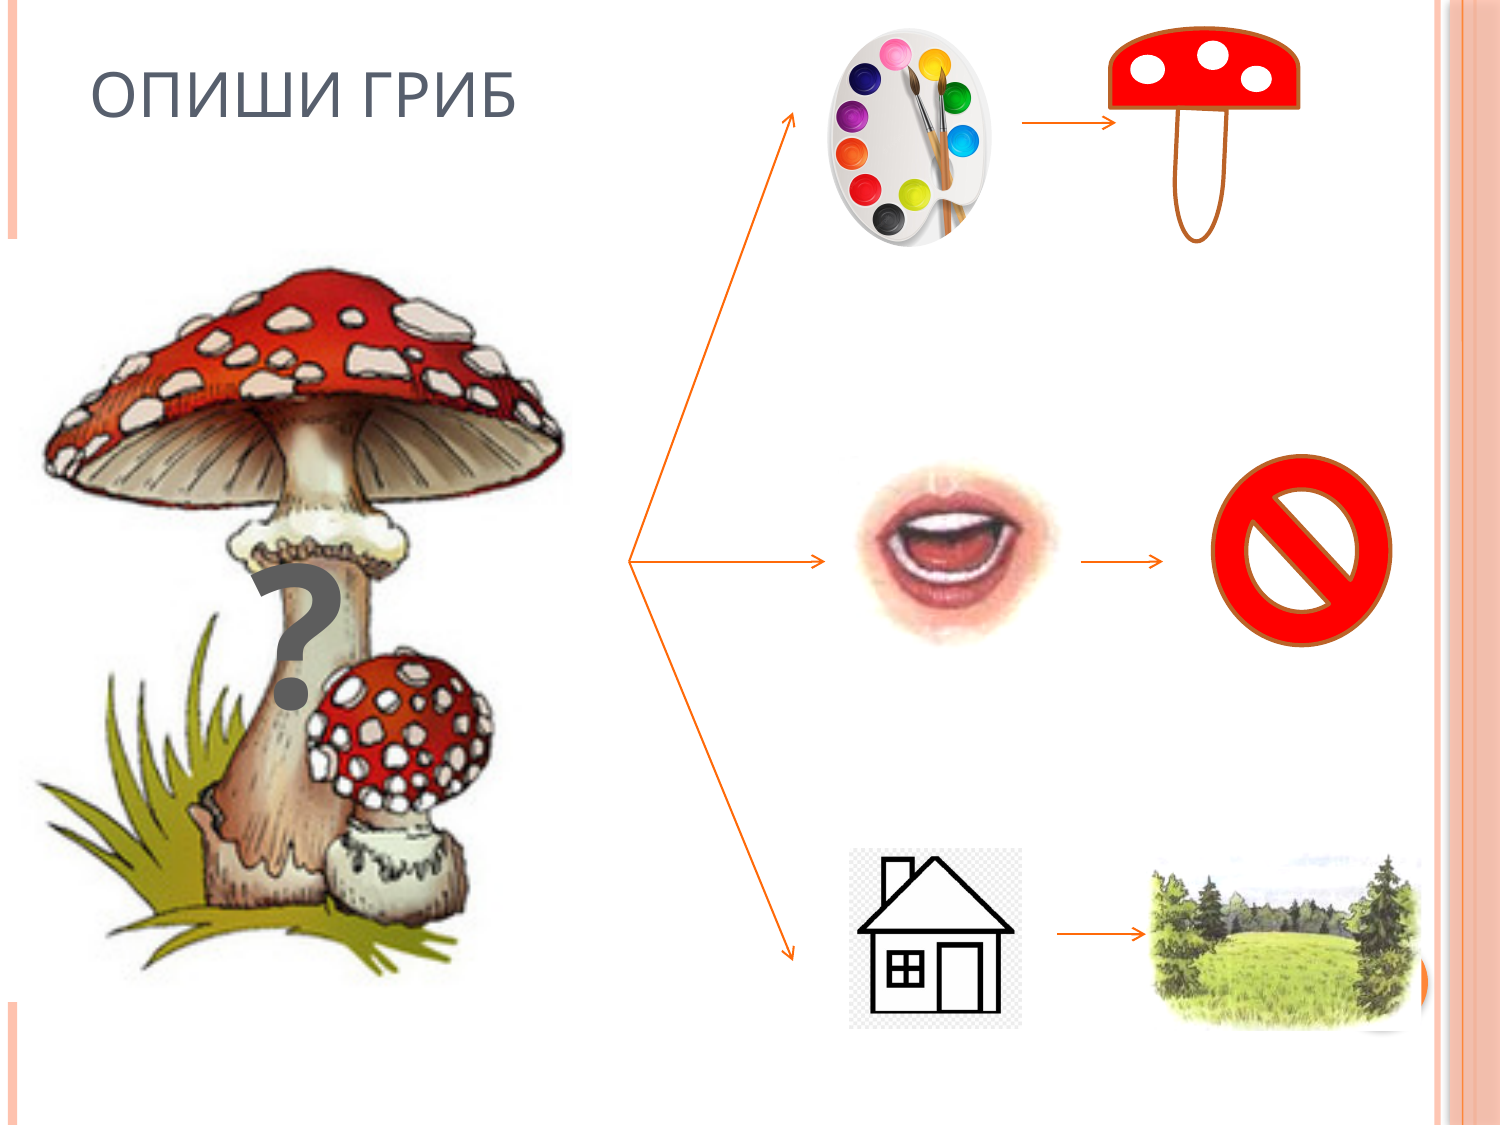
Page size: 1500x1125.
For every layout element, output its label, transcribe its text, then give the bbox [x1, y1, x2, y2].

picture [826, 27, 993, 248]
text_box [1108, 26, 1301, 110]
picture [838, 455, 1082, 668]
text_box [628, 561, 794, 962]
text_box [1130, 54, 1165, 85]
text_box [1210, 454, 1393, 648]
title Опиши гриб [75, 45, 538, 138]
text_box [1172, 105, 1229, 244]
picture [0, 239, 573, 1003]
text_box [1197, 40, 1229, 70]
picture [848, 847, 1023, 1029]
picture [1145, 845, 1422, 1032]
text_box [1240, 65, 1272, 93]
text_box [628, 111, 794, 558]
